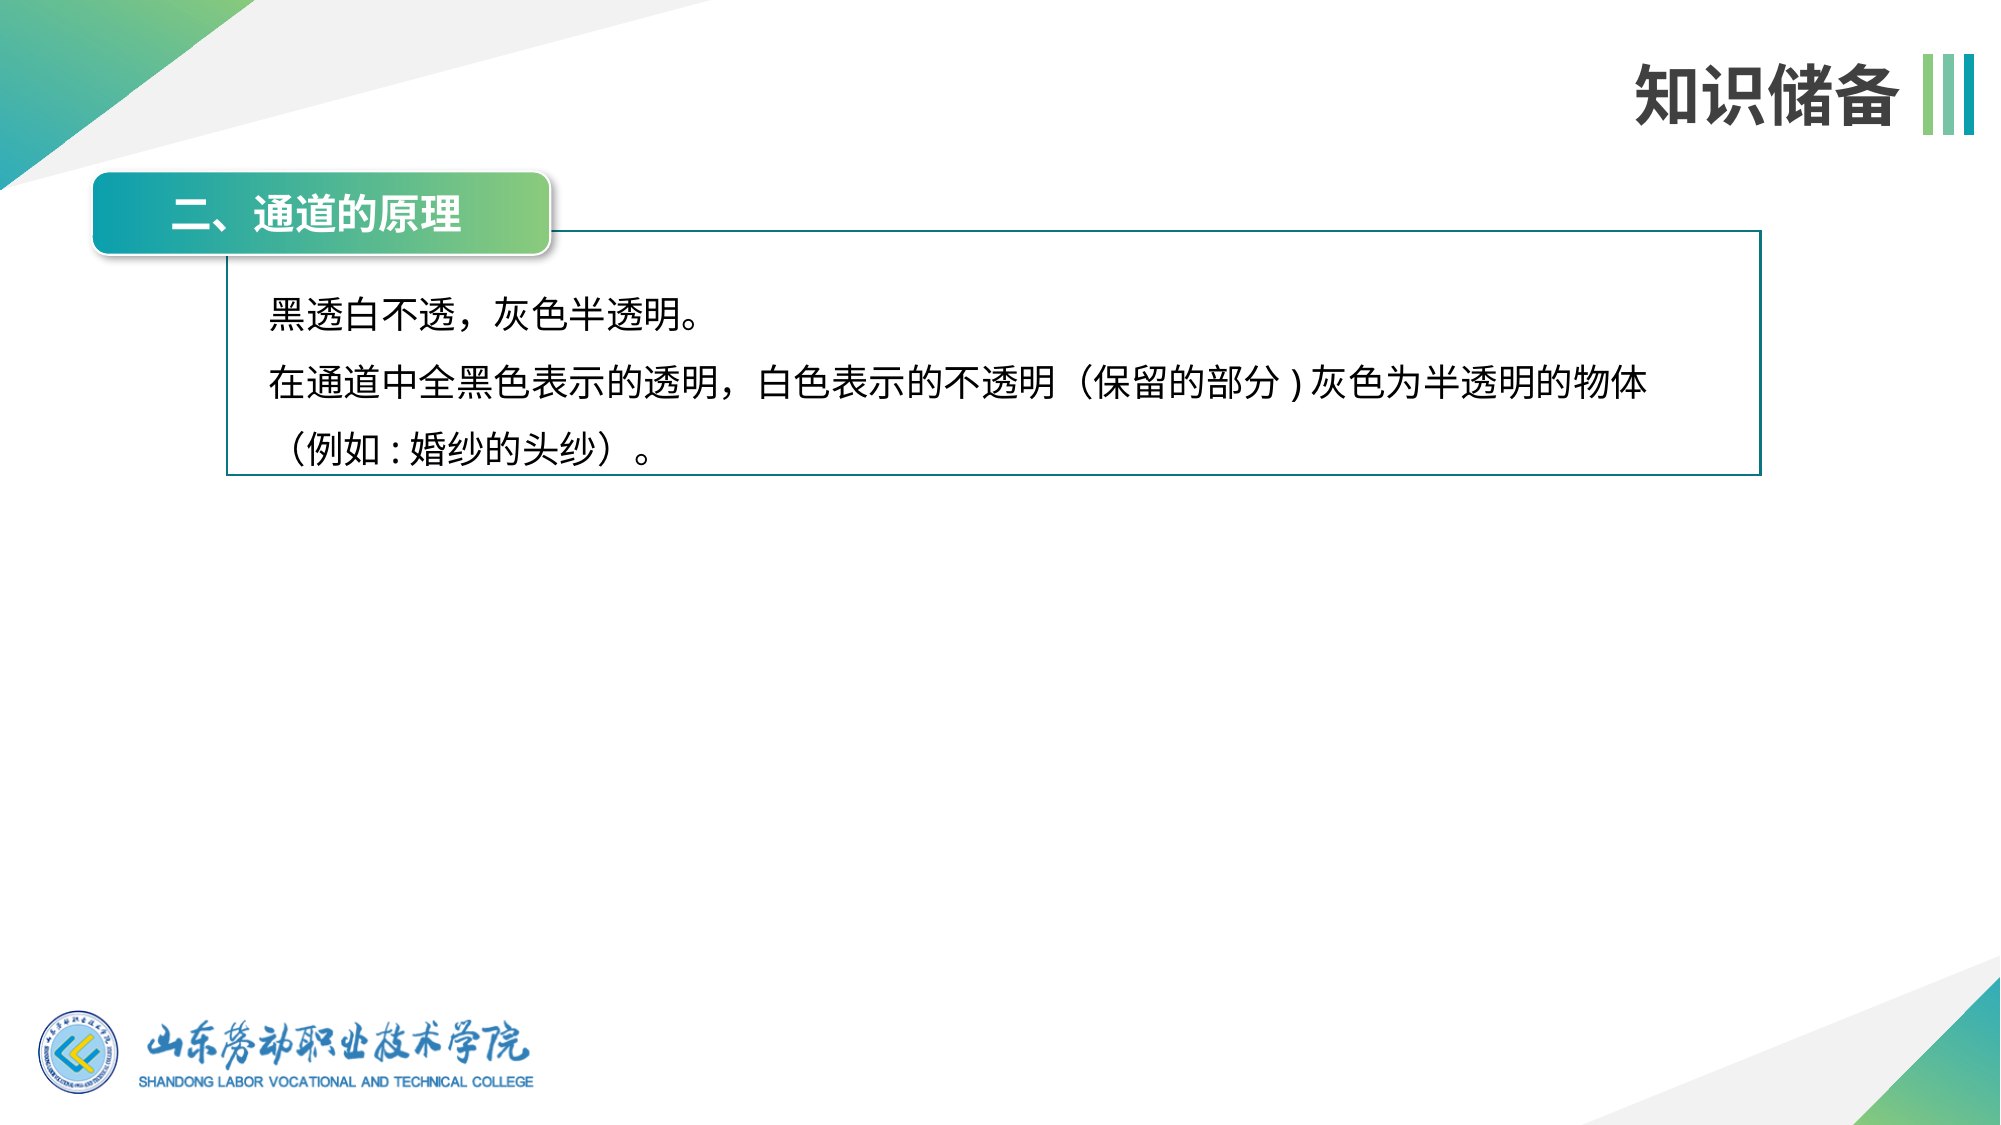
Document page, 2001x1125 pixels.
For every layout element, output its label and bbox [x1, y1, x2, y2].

text_box [91, 171, 551, 255]
text_box [1928, 54, 1969, 136]
text_box [0, 0, 2000, 1125]
picture [38, 1010, 550, 1094]
